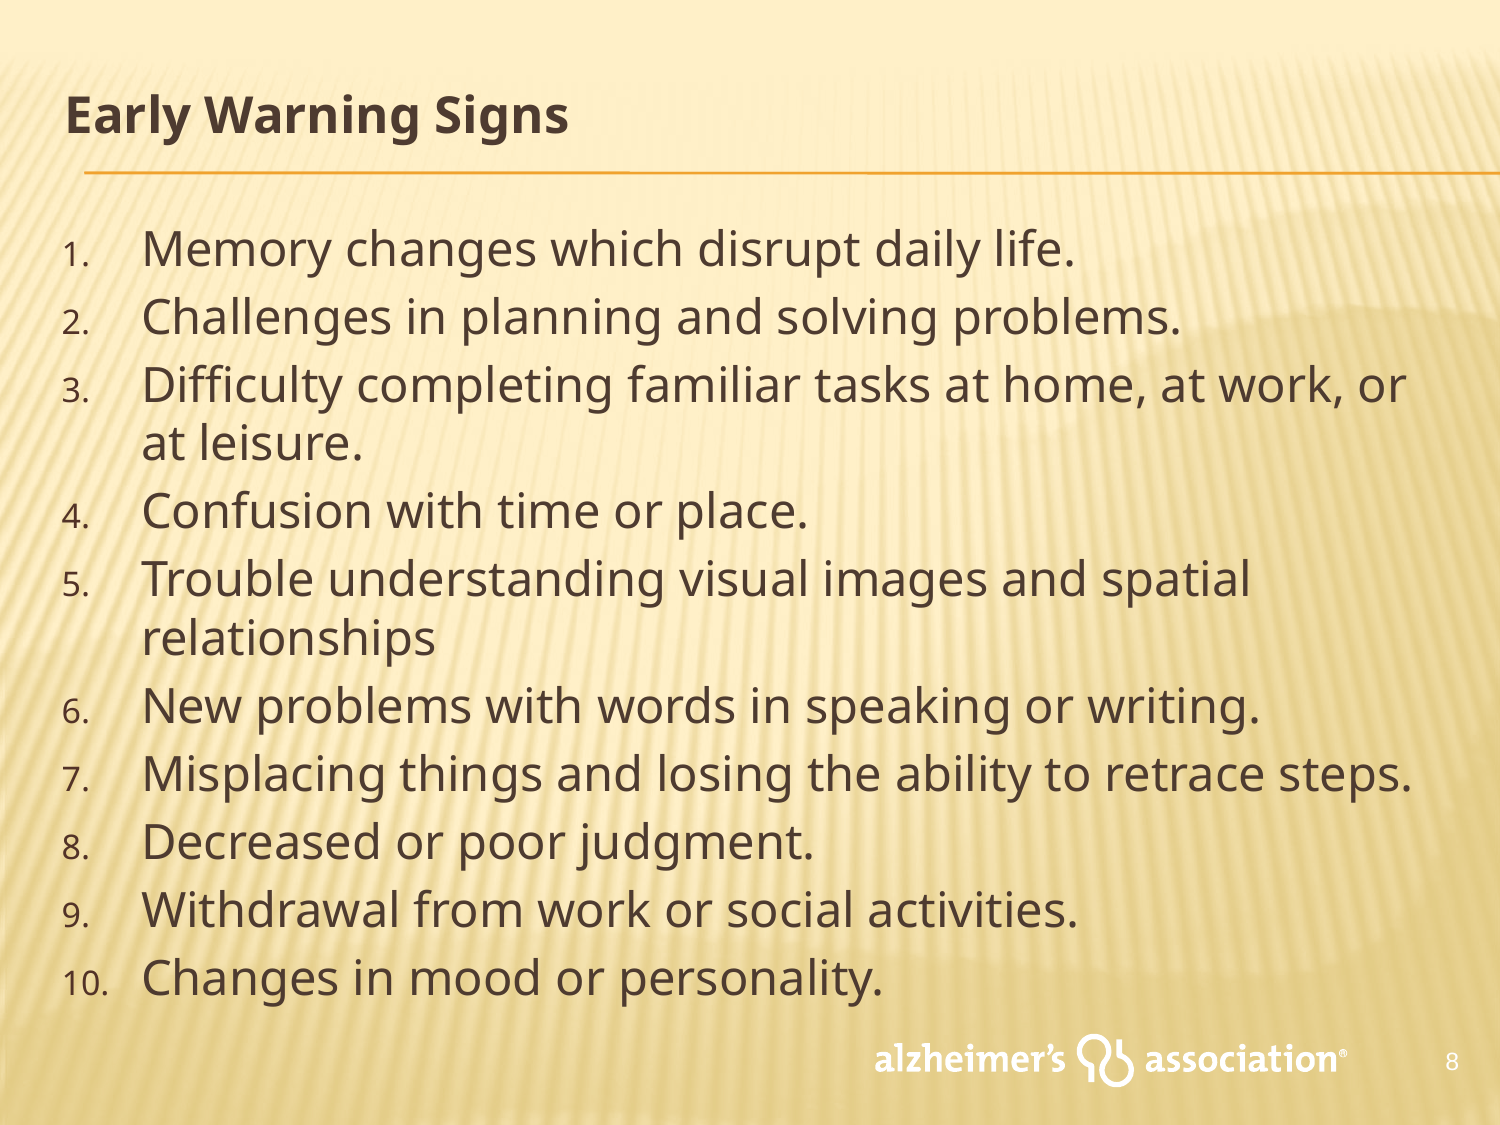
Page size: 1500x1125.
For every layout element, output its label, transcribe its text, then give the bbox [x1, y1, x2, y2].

title Early Warning Signs [50, 75, 1475, 213]
slide_number 8 [1350, 1038, 1475, 1079]
list Memory changes which disrupt daily life. Challenges in planning and solving problems. Difficulty completing familiar tasks at home, at work, or at leisure. Confusion with time or place. Trouble understanding visual images and spatial relationships New problems with words in speaking or writing. Misplacing things and losing the ability to retrace steps. Decreased or poor judgment. Withdrawal from work or social activities. Changes in mood or personality. [46, 209, 1472, 1022]
